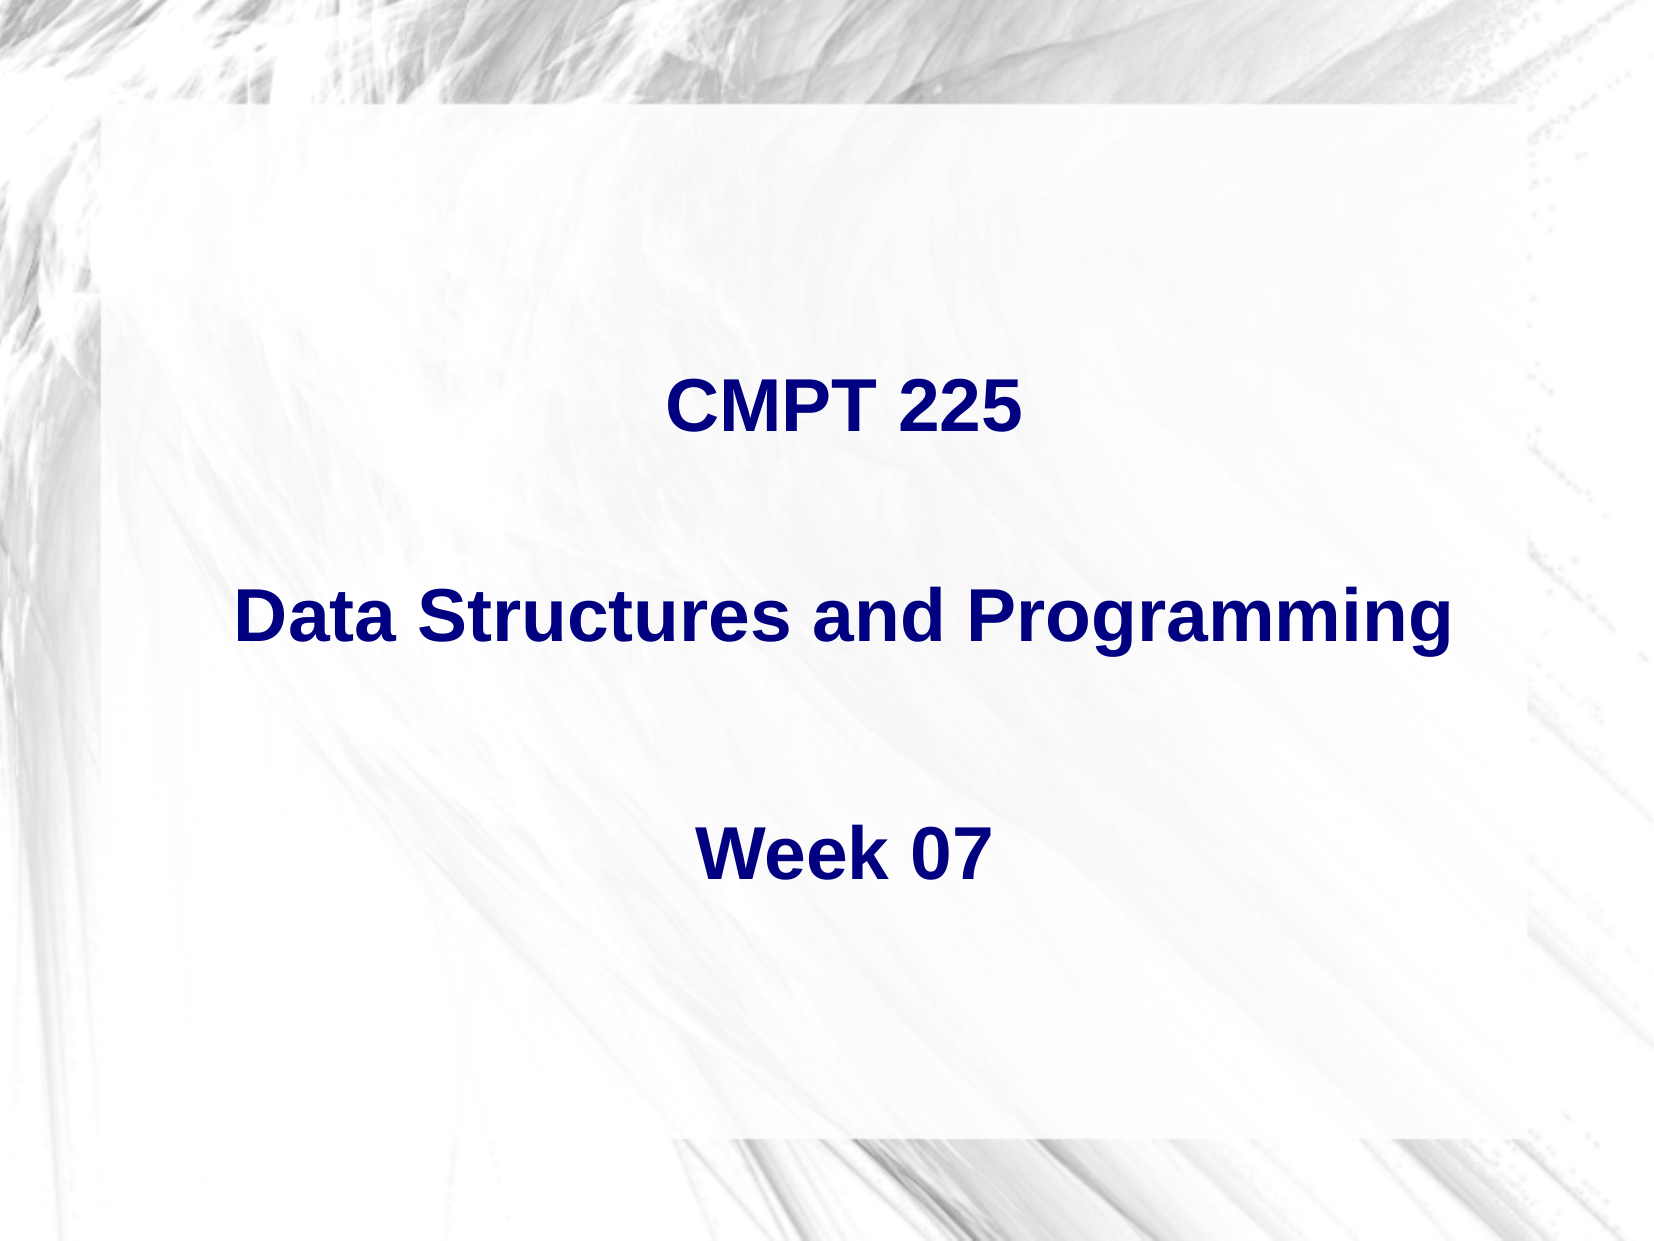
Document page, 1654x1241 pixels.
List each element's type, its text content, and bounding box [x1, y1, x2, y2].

picture [0, 0, 1654, 1241]
list CMPT 225 Data Structures and Programming Week 07 [118, 237, 1571, 1015]
